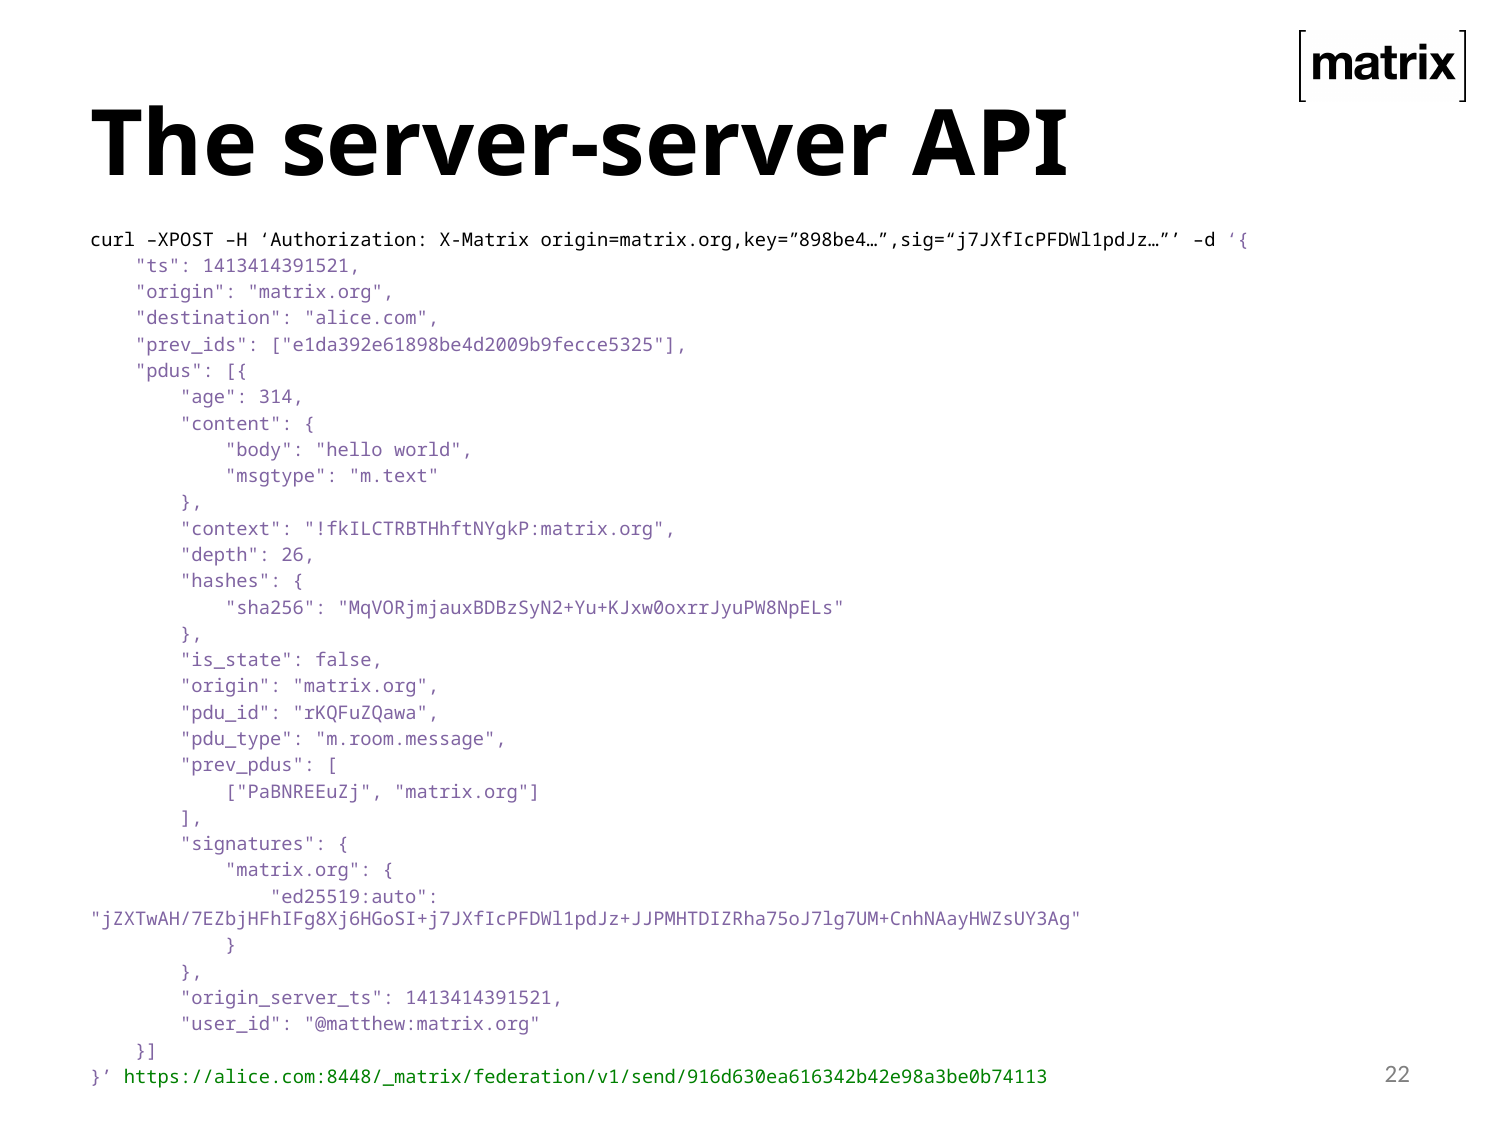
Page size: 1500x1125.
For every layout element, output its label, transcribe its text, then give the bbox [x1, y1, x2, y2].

title The server-server API [75, 45, 1425, 219]
picture [1299, 30, 1466, 102]
slide_number 22 [1074, 1042, 1425, 1103]
list curl –XPOST –H ‘Authorization: X-Matrix origin=matrix.org,key=”898be4…”,sig=“j7JXfIcPFDWl1pdJz…”’ –d ‘{ "ts": 1413414391521, "origin": "matrix.org", "destination": "alice.com", "prev_ids": ["e1da392e61898be4d2009b9fecce5325"], "pdus": [{ "age": 314, "content": { "body": "hello world", "msgtype": "m.text" }, "context": "!fkILCTRBTHhftNYgkP:matrix.org", "depth": 26, "hashes": { "sha256": "MqVORjmjauxBDBzSyN2+Yu+KJxw0oxrrJyuPW8NpELs" }, "is_state": false, "origin": "matrix.org", "pdu_id": "rKQFuZQawa", "pdu_type": "m.room.message", "prev_pdus": [ ["PaBNREEuZj", "matrix.org"] ], "signatures": { "matrix.org": { "ed25519:auto": "jZXTwAH/7EZbjHFhIFg8Xj6HGoSI+j7JXfIcPFDWl1pdJz+JJPMHTDIZRha75oJ7lg7UM+CnhNAayHWZsUY3Ag" } }, "origin_server_ts": 1413414391521, "user_id": "@matthew:matrix.org" }] }’ https://alice.com:8448/_matrix/federation/v1/send/916d630ea616342b42e98a3be0b74113 [75, 219, 1425, 1094]
